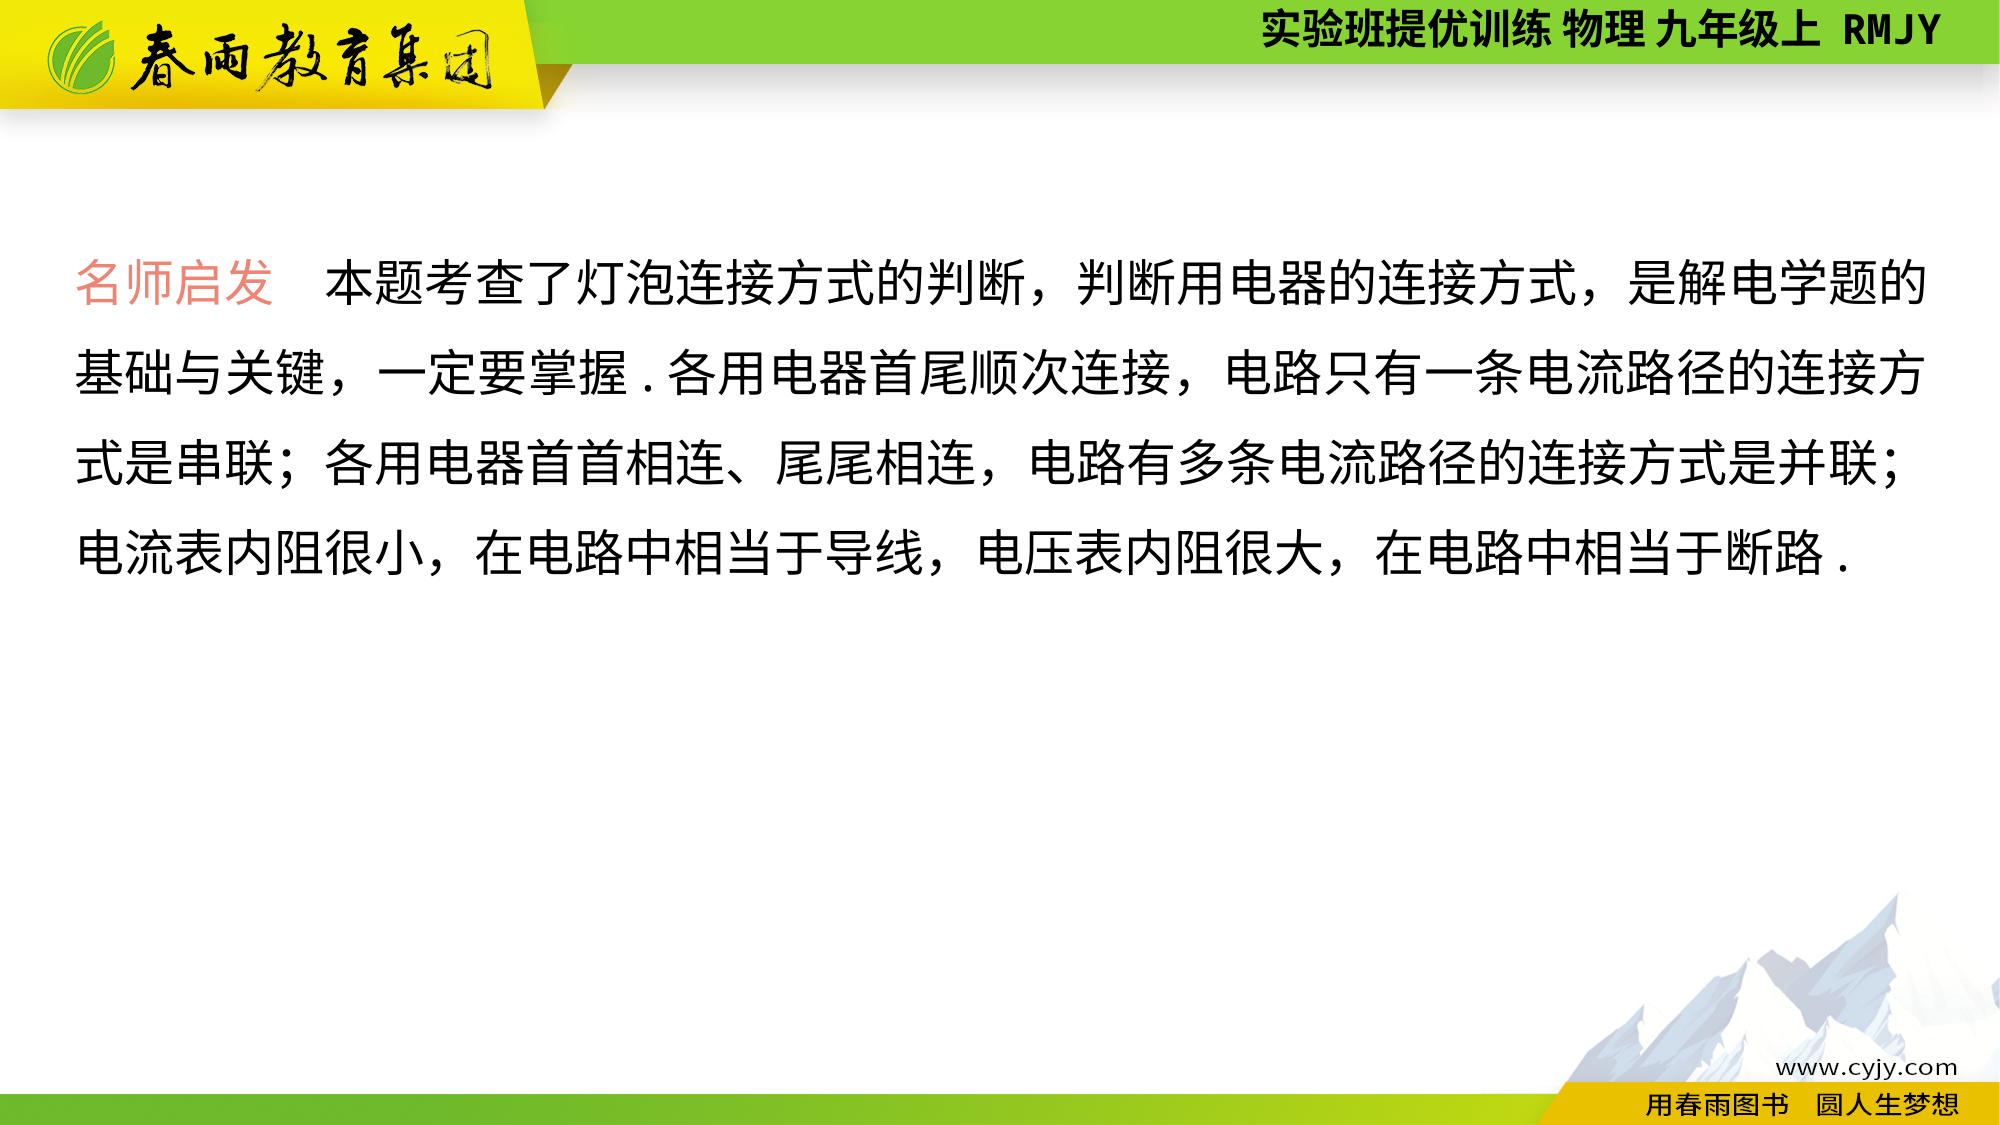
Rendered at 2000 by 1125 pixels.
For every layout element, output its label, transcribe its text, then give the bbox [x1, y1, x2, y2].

picture [0, 0, 2000, 1125]
list 名师启发 本题考查了灯泡连接方式的判断，判断用电器的连接方式，是解电学题的基础与关键，一定要掌握.各用电器首尾顺次连接，电路只有一条电流路径的连接方式是串联；各用电器首首相连、尾尾相连，电路有多条电流路径的连接方式是并联；电流表内阻很小，在电路中相当于导线，电压表内阻很大，在电路中相当于断路. [59, 213, 1944, 581]
